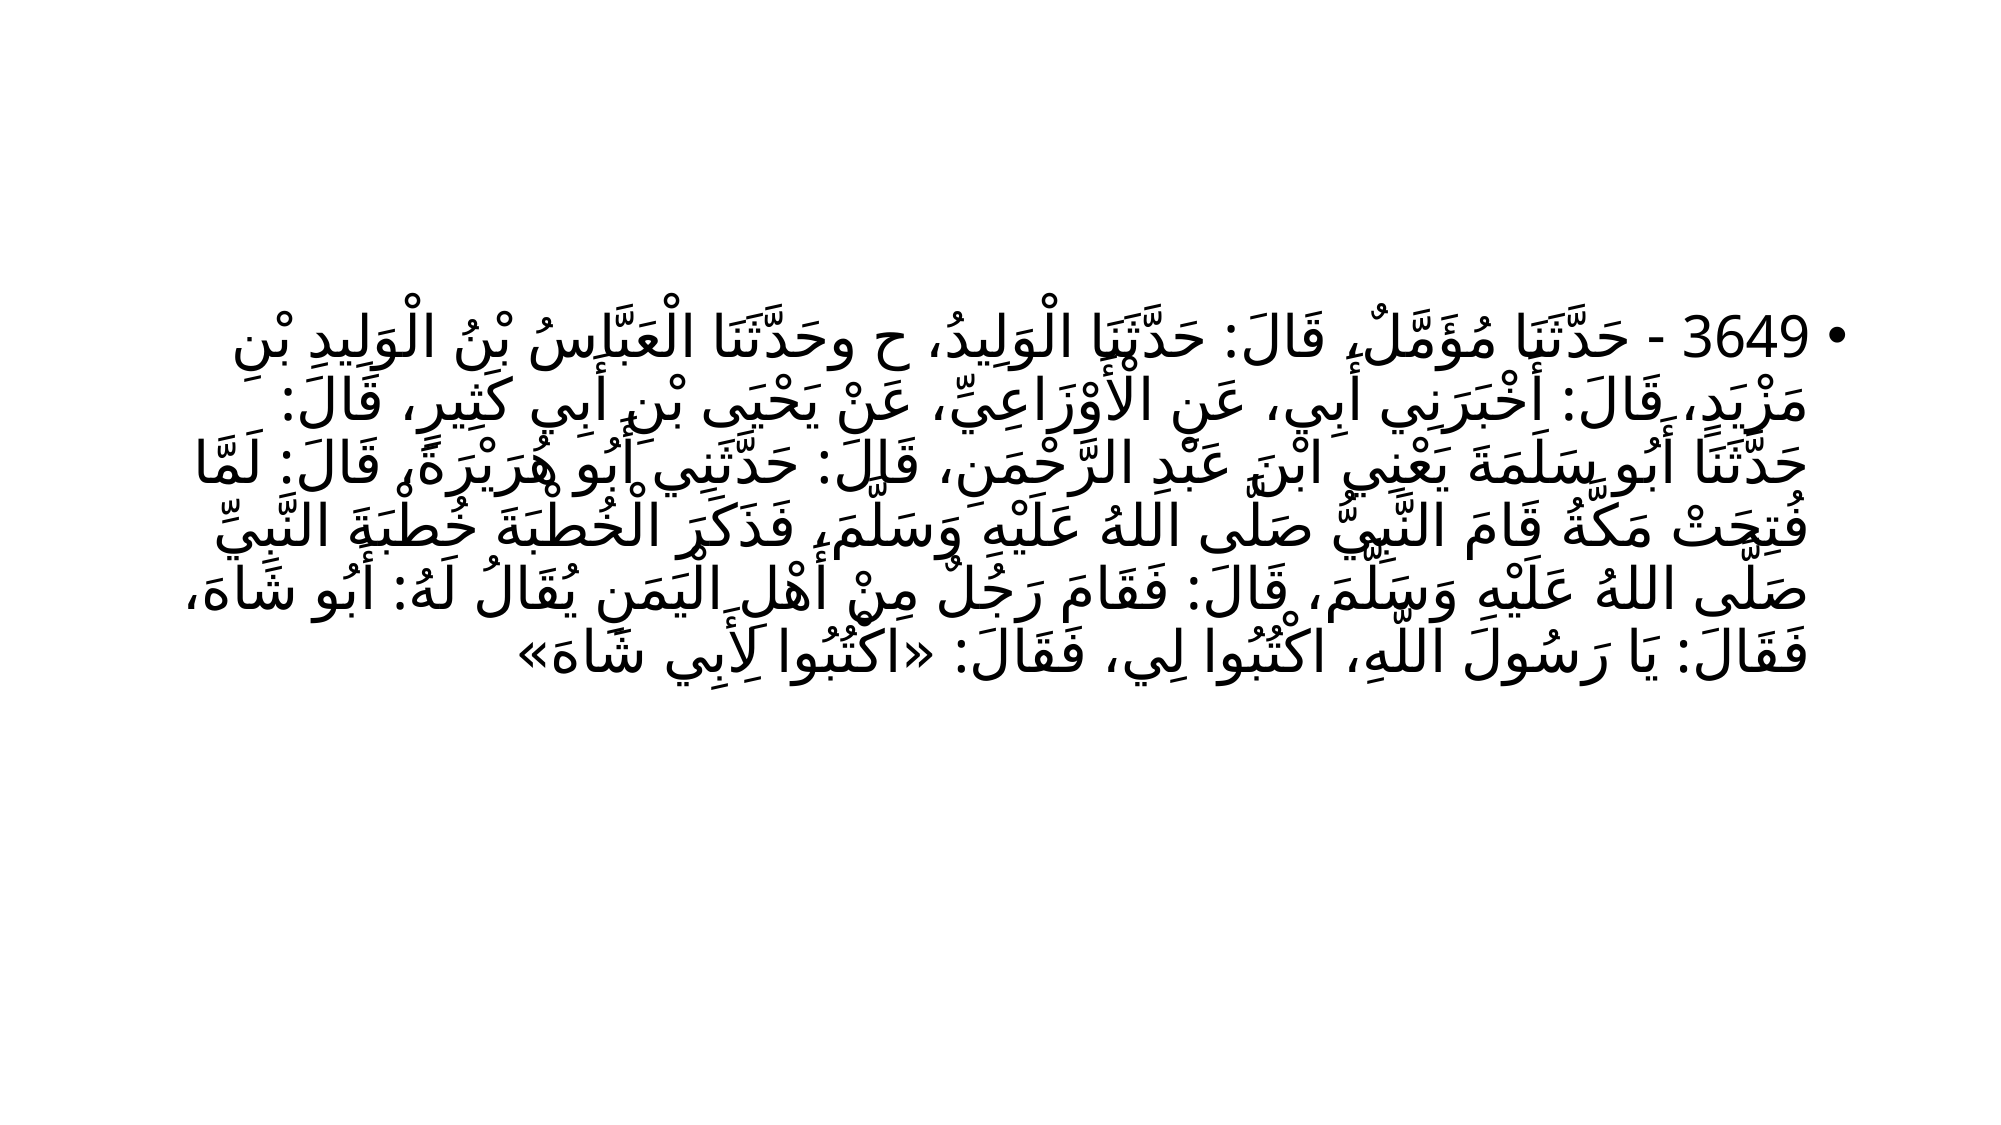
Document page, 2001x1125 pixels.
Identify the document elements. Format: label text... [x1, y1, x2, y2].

list 3649 - حَدَّثَنَا مُؤَمَّلٌ، قَالَ: حَدَّثَنَا الْوَلِيدُ، ح وحَدَّثَنَا الْعَبَّاسُ بْنُ الْوَلِيدِ بْنِ مَزْيَدٍ، قَالَ: أَخْبَرَنِي أَبِي، عَنِ الْأَوْزَاعِيِّ، عَنْ يَحْيَى بْنِ أَبِي كَثِيرٍ، قَالَ: حَدَّثَنَا أَبُو سَلَمَةَ يَعْنِي ابْنَ عَبْدِ الرَّحْمَنِ، قَالَ: حَدَّثَنِي أَبُو هُرَيْرَةَ، قَالَ: لَمَّا فُتِحَتْ مَكَّةُ قَامَ النَّبِيُّ صَلَّى اللهُ عَلَيْهِ وَسَلَّمَ، فَذَكَرَ الْخُطْبَةَ خُطْبَةَ النَّبِيِّ صَلَّى اللهُ عَلَيْهِ وَسَلَّمَ، قَالَ: فَقَامَ رَجُلٌ مِنْ أَهْلِ الْيَمَنِ يُقَالُ لَهُ: أَبُو شَاهَ، فَقَالَ: يَا رَسُولَ اللَّهِ، اكْتُبُوا لِي، فَقَالَ: «اكْتُبُوا لِأَبِي شَاهَ» [137, 299, 1863, 1014]
